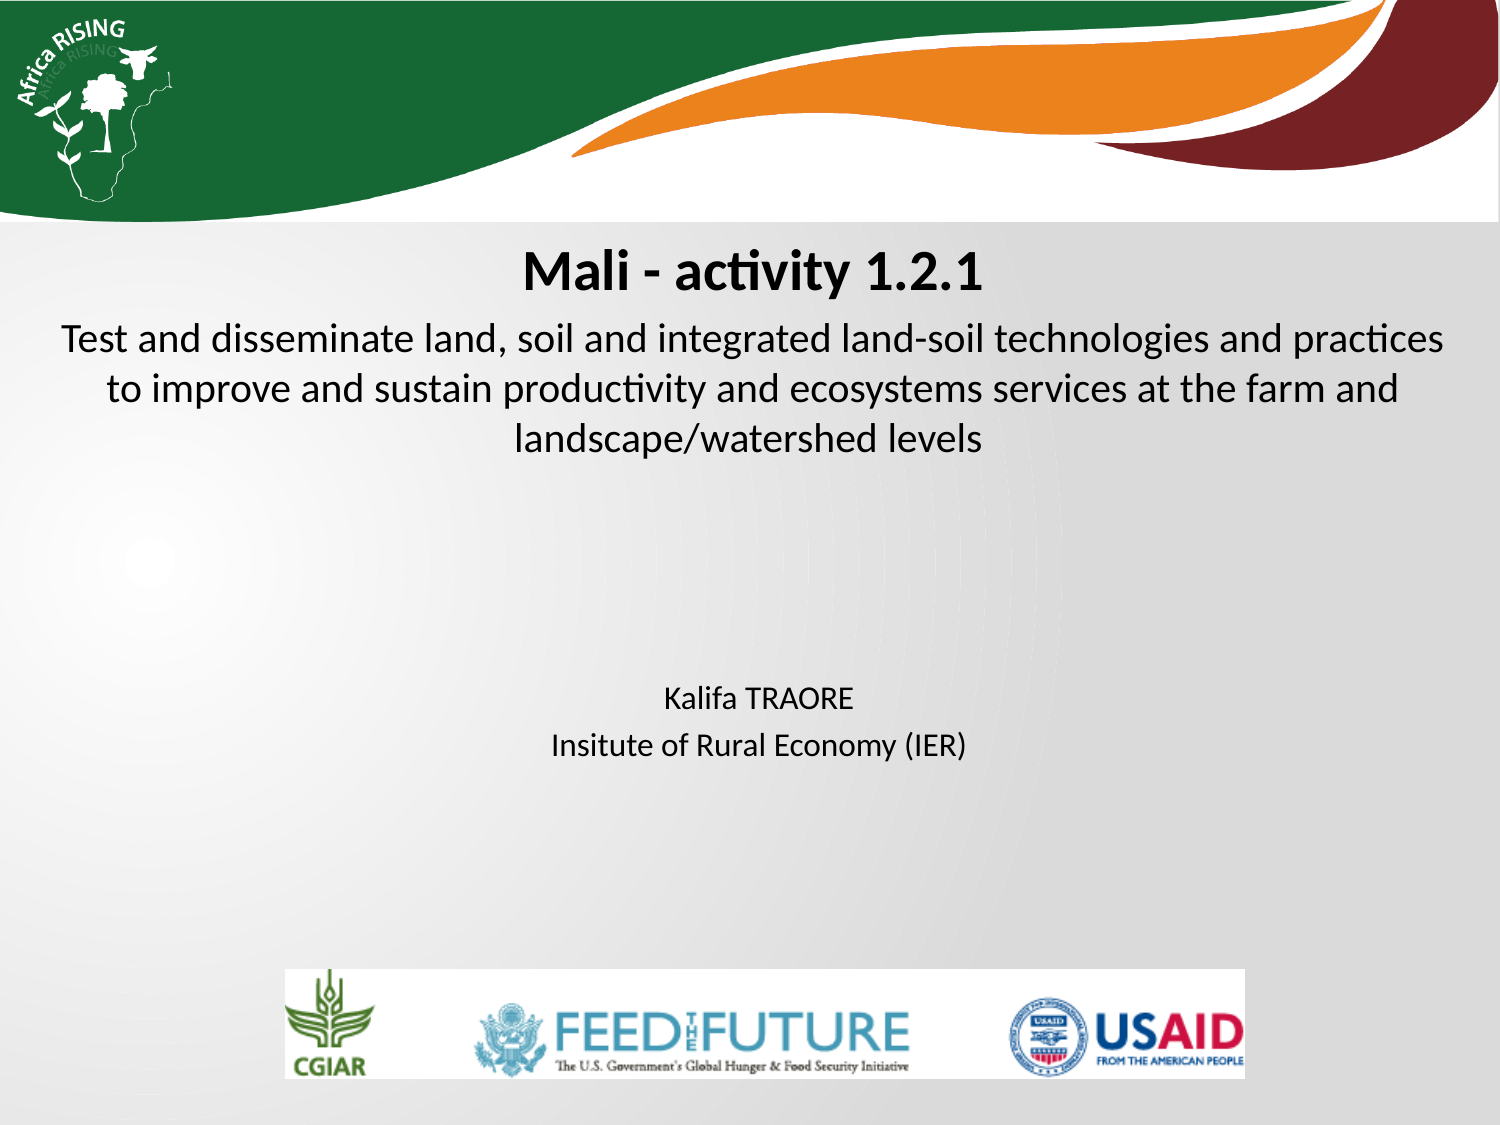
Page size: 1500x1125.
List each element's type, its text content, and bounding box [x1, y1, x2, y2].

picture [285, 969, 1245, 1079]
picture [0, 0, 1499, 222]
list Mali - activity 1.2.1 Test and disseminate land, soil and integrated land-soil technologies and practices to improve and sustain productivity and ecosystems services at the farm and landscape/watershed levels [24, 224, 1463, 450]
list Kalifa TRAORE Insitute of Rural Economy (IER) [118, 668, 1382, 832]
